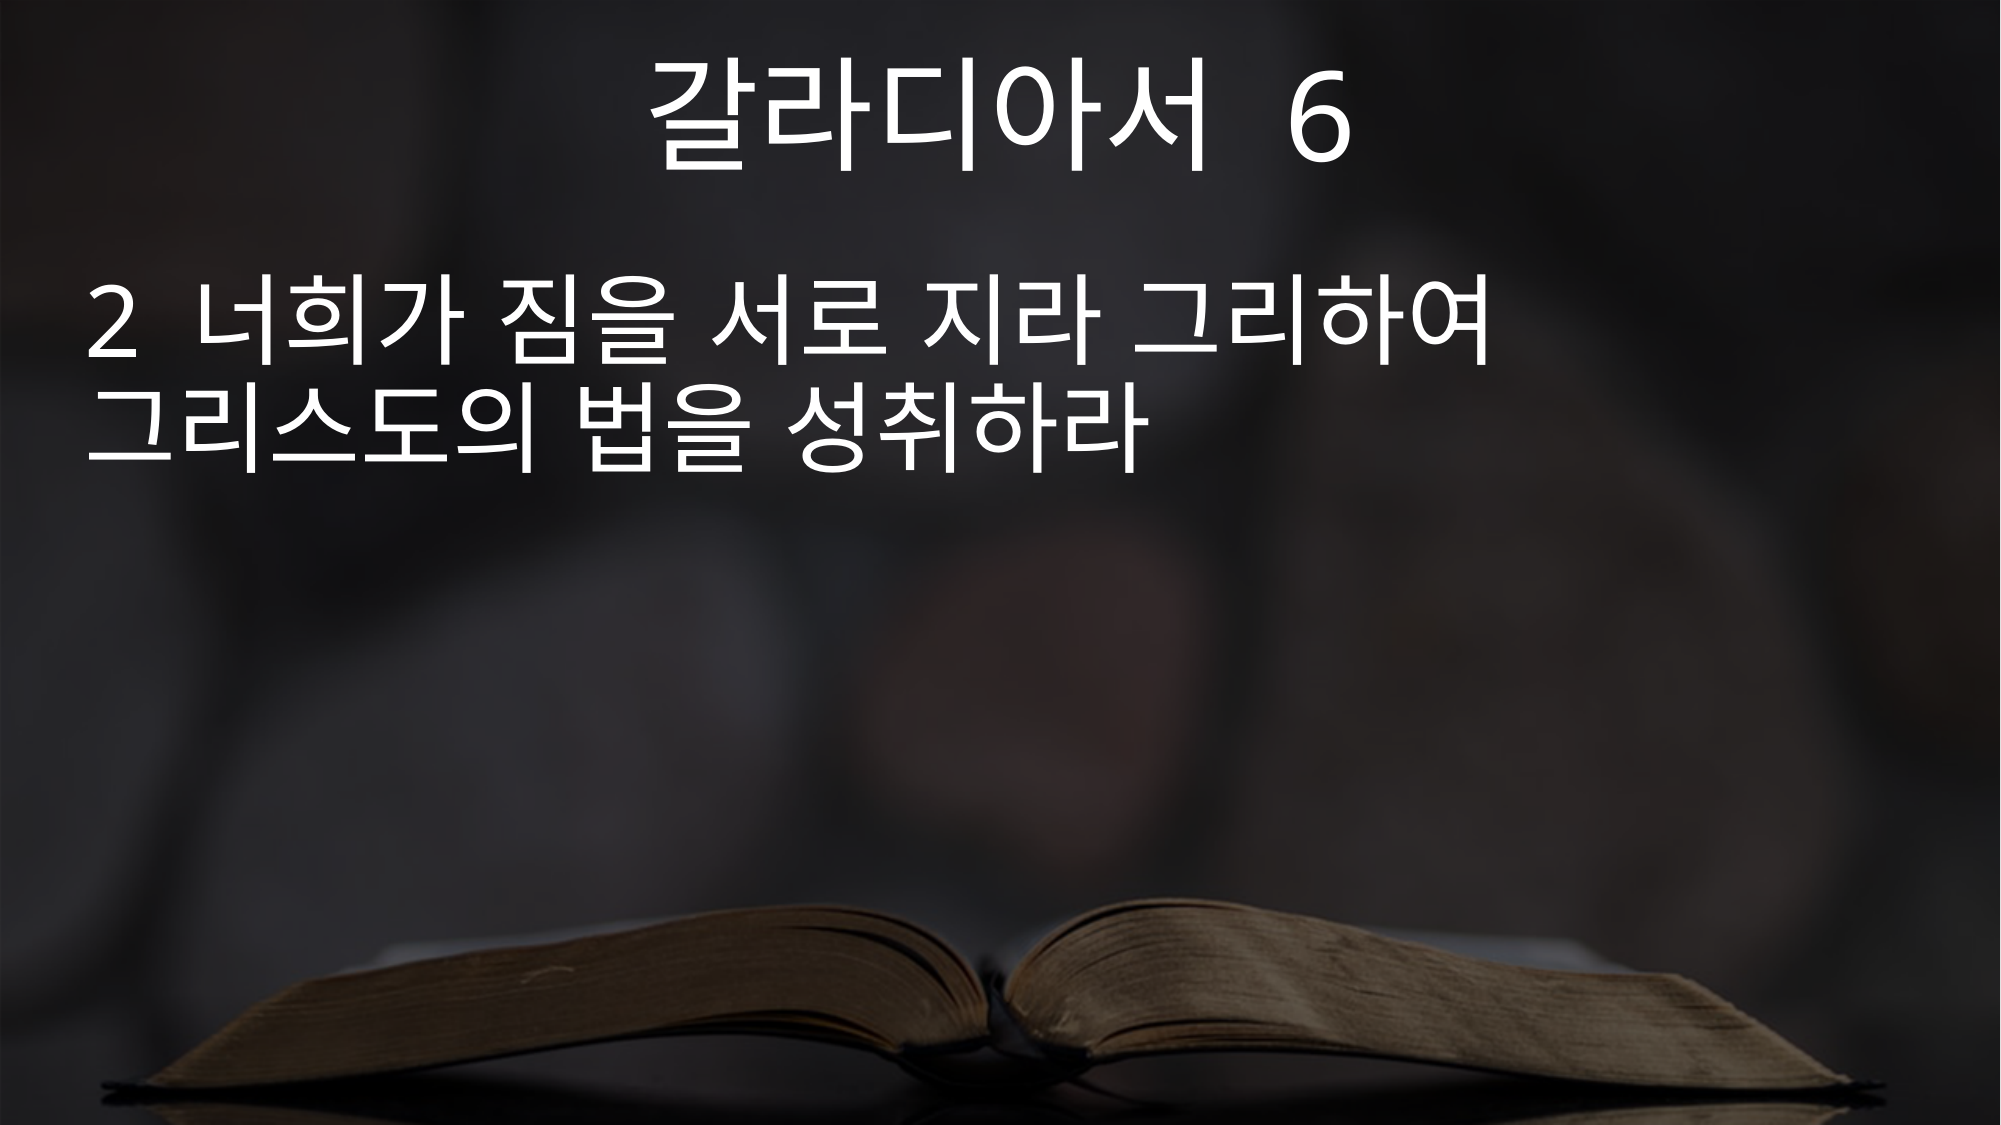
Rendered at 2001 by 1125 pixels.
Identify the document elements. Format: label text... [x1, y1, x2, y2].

picture [0, 0, 2001, 1125]
list 2 너희가 짐을 서로 지라 그리하여 그리스도의 법을 성취하라 [69, 263, 1953, 423]
footer 갈라디아서 6 [0, 32, 2000, 192]
